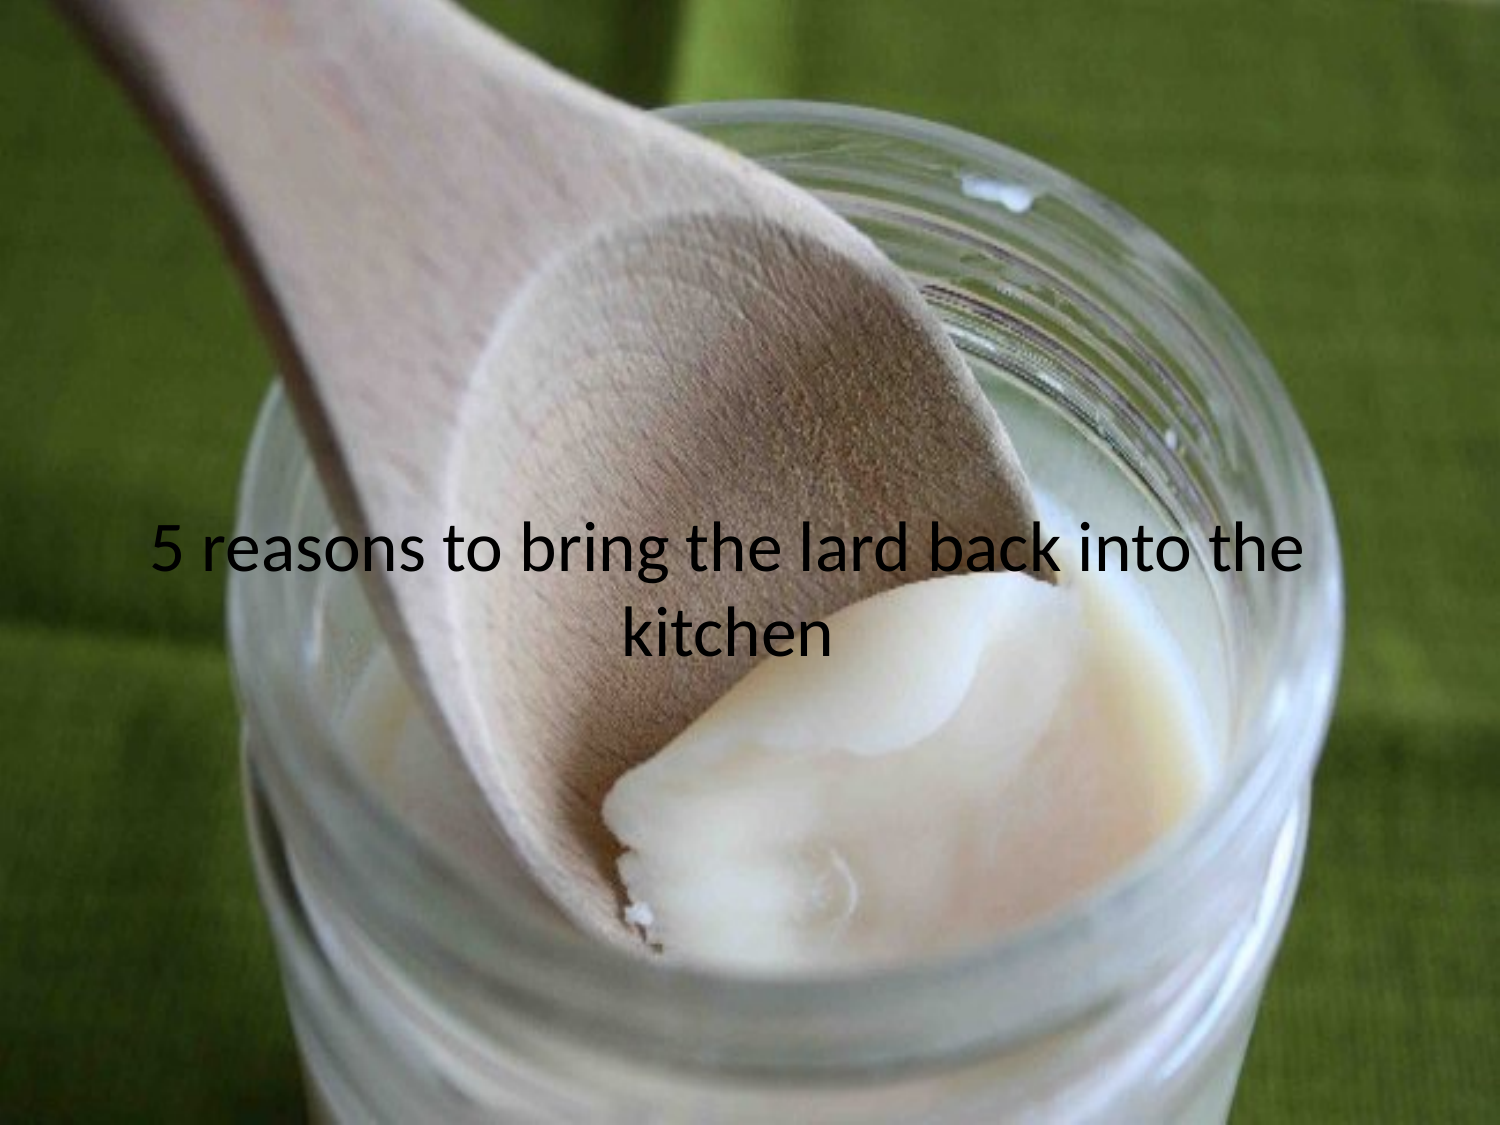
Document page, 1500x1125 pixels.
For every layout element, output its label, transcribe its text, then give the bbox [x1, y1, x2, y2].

picture [0, 0, 1500, 1125]
title 5 reasons to bring the lard back into the kitchen [53, 491, 1404, 680]
